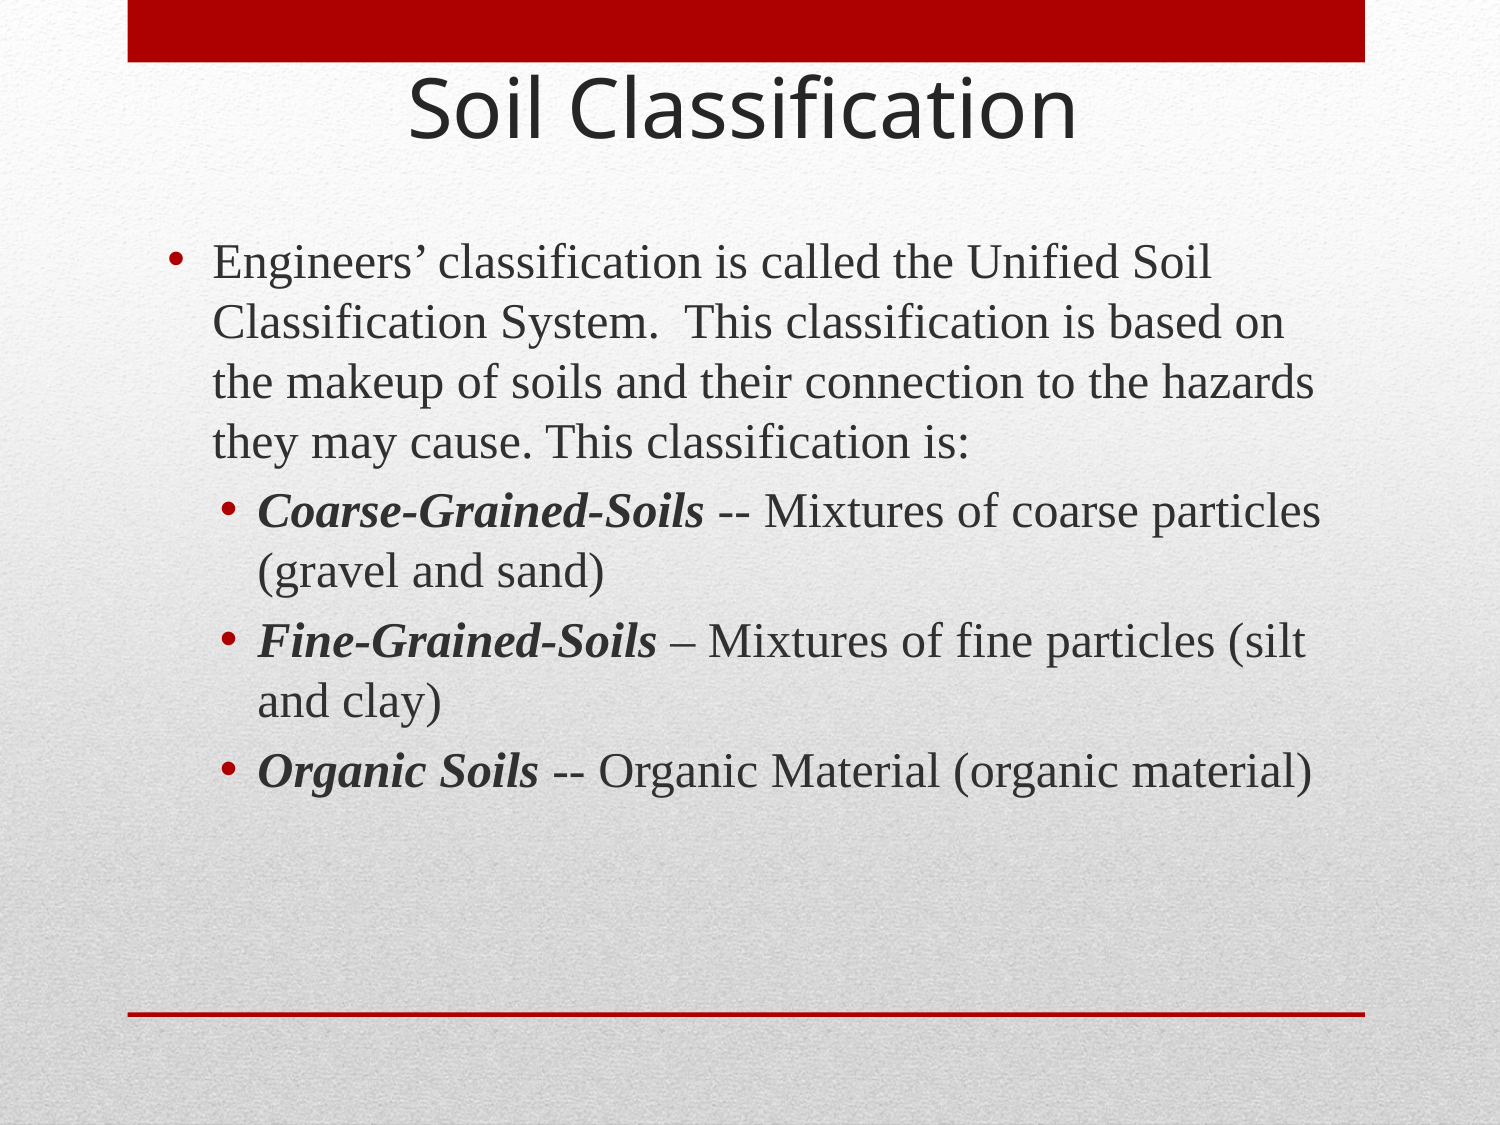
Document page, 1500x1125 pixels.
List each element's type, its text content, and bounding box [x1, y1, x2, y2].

list Engineers’ classification is called the Unified Soil Classification System. This classification is based on the makeup of soils and their connection to the hazards they may cause. This classification is: Coarse-Grained-Soils -- Mixtures of coarse particles (gravel and sand) Fine-Grained-Soils – Mixtures of fine particles (silt and clay) Organic Soils -- Organic Material (organic material) [99, 162, 1338, 1013]
title Soil Classification [174, 24, 1313, 162]
